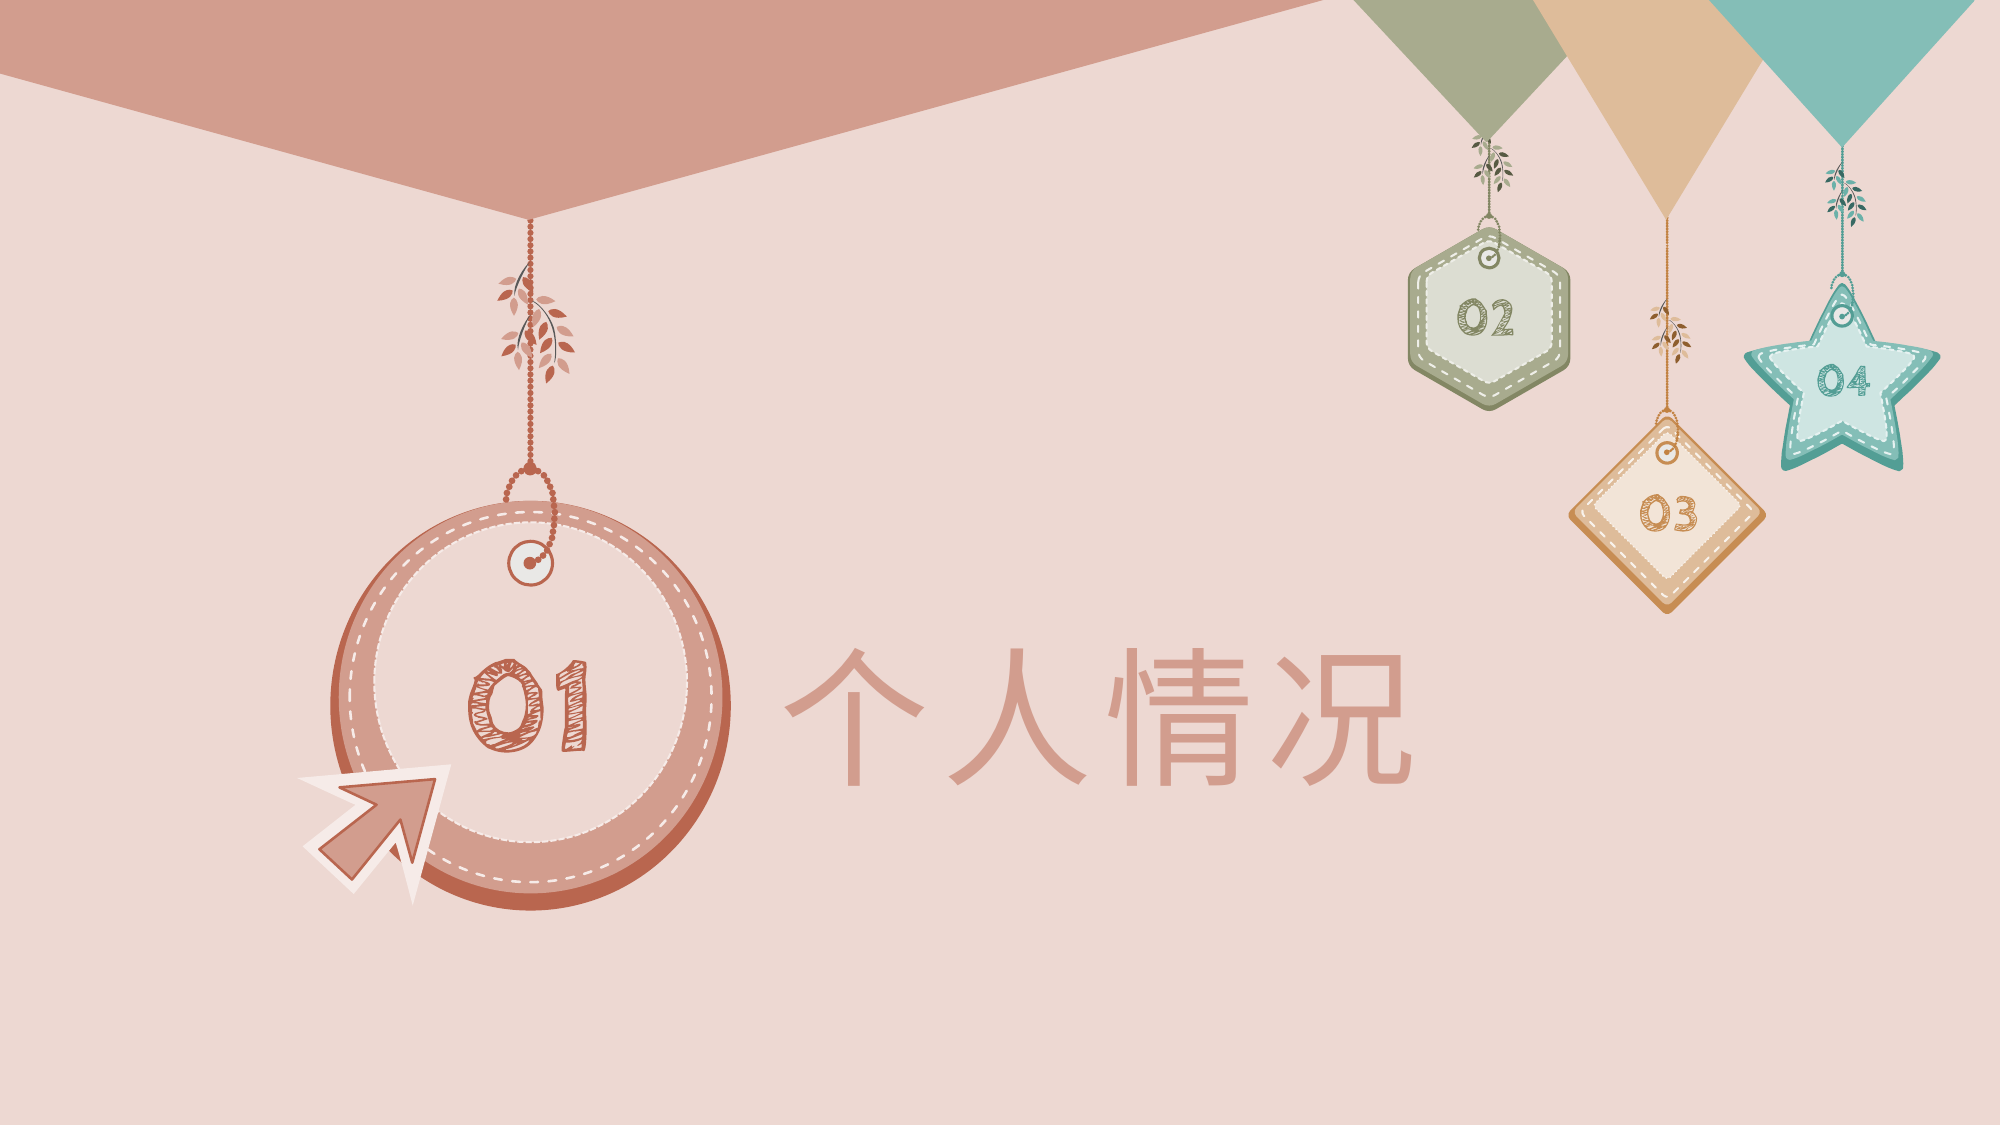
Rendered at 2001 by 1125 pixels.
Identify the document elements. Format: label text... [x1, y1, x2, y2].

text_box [1353, 0, 1976, 220]
text_box [0, 0, 2000, 1125]
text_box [330, 0, 731, 911]
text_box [1743, 220, 1941, 472]
text_box [0, 0, 330, 166]
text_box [1407, 220, 1571, 412]
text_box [1595, 220, 1739, 587]
text_box [731, 0, 1324, 165]
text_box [288, 742, 435, 894]
text_box 个人情况 [765, 616, 1433, 812]
